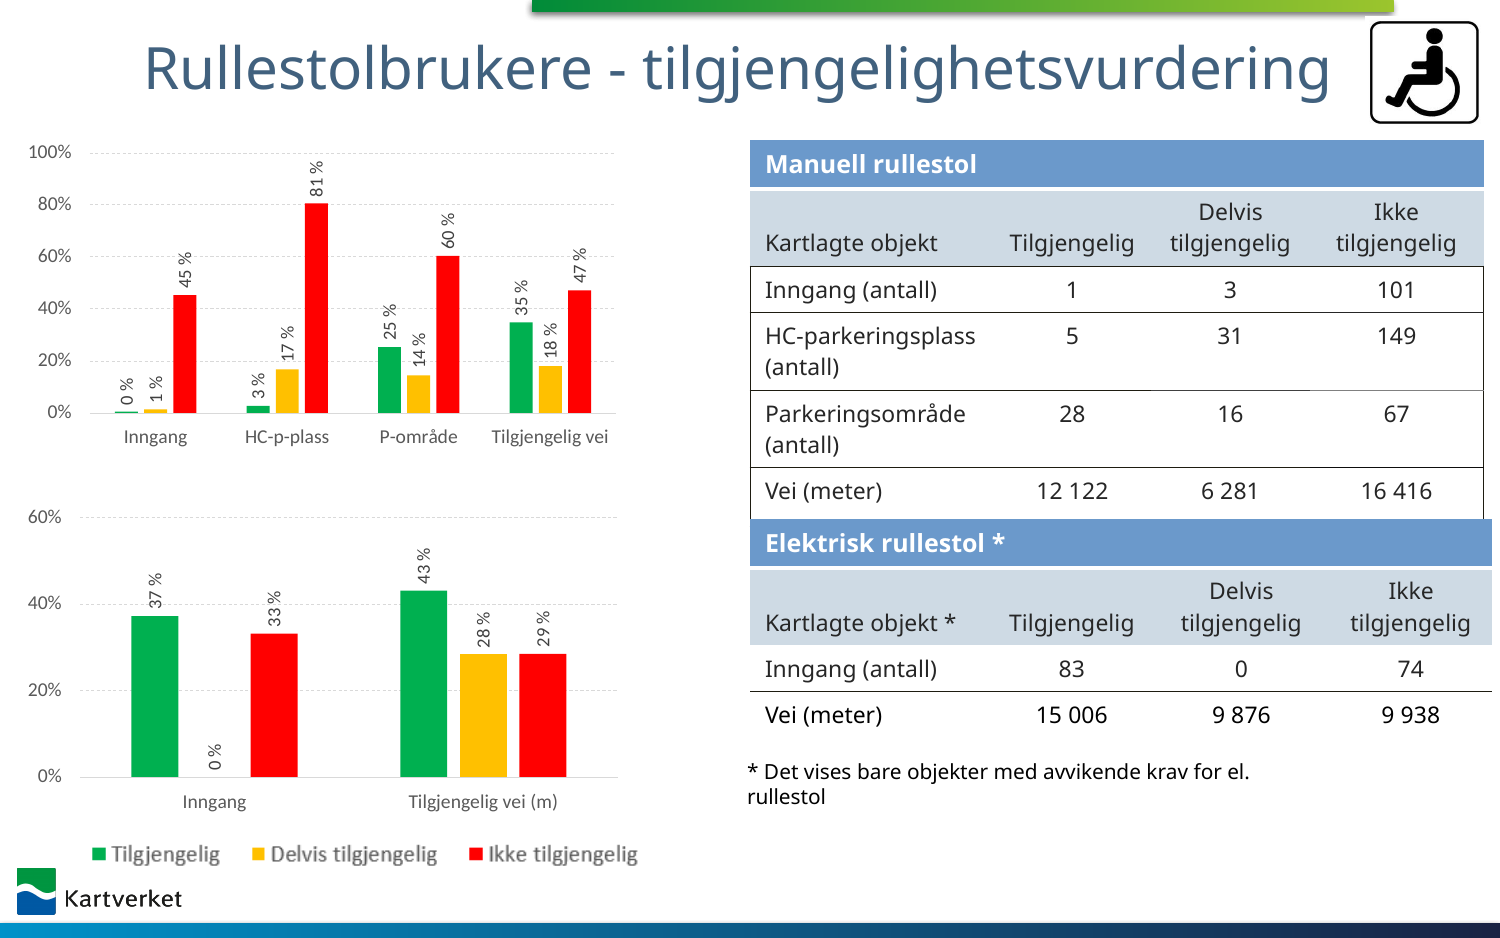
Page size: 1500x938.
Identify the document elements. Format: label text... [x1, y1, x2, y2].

table_cell 28 [994, 391, 1151, 467]
table_header Elektrisk rullestol * [750, 519, 1492, 566]
table_cell Kartlagte objekt * [750, 570, 991, 645]
table_cell Tilgjengelig [994, 191, 1151, 266]
table_cell Delvis tilgjengelig [1153, 570, 1330, 645]
text_box Rullestolbrukere - tilgjengelighetsvurdering [39, 12, 1348, 109]
table_cell 0 [1153, 645, 1330, 691]
table_header Manuell rullestol [750, 140, 1484, 187]
table_cell Vei (meter) [750, 692, 991, 738]
picture [1365, 16, 1484, 129]
picture [20, 135, 629, 457]
table_cell Vei (meter) [751, 468, 994, 519]
table_cell 83 [991, 645, 1153, 691]
table_cell 1 [994, 267, 1151, 312]
table_cell 101 [1310, 267, 1483, 312]
table_cell Delvis tilgjengelig [1151, 191, 1310, 266]
picture [20, 499, 630, 822]
table_cell 12 122 [994, 468, 1151, 519]
table_cell 9 876 [1153, 692, 1330, 738]
table_cell Ikke tilgjengelig [1330, 570, 1492, 645]
table_cell Parkeringsområde (antall) [751, 391, 994, 467]
table_cell 74 [1330, 645, 1492, 691]
text_box * Det vises bare objekter med avvikende krav for el. rullestol [732, 751, 1317, 816]
table_cell 3 [1151, 267, 1310, 312]
table_cell 149 [1310, 313, 1483, 390]
table_cell HC-parkeringsplass (antall) [751, 313, 994, 390]
table_cell Kartlagte objekt [750, 191, 994, 266]
picture [86, 838, 643, 870]
table_cell 6 281 [1151, 468, 1310, 519]
table_cell 67 [1310, 391, 1483, 467]
table_cell 16 416 [1310, 468, 1483, 519]
table_cell Inngang (antall) [750, 645, 991, 691]
table_cell 9 938 [1330, 692, 1492, 738]
table_cell Inngang (antall) [751, 267, 994, 312]
table_cell Ikke tilgjengelig [1310, 191, 1484, 266]
table_cell 16 [1151, 391, 1310, 467]
table_cell 15 006 [991, 692, 1153, 738]
table_cell 5 [994, 313, 1151, 390]
table_cell Tilgjengelig [991, 570, 1153, 645]
table_cell 31 [1151, 313, 1310, 390]
